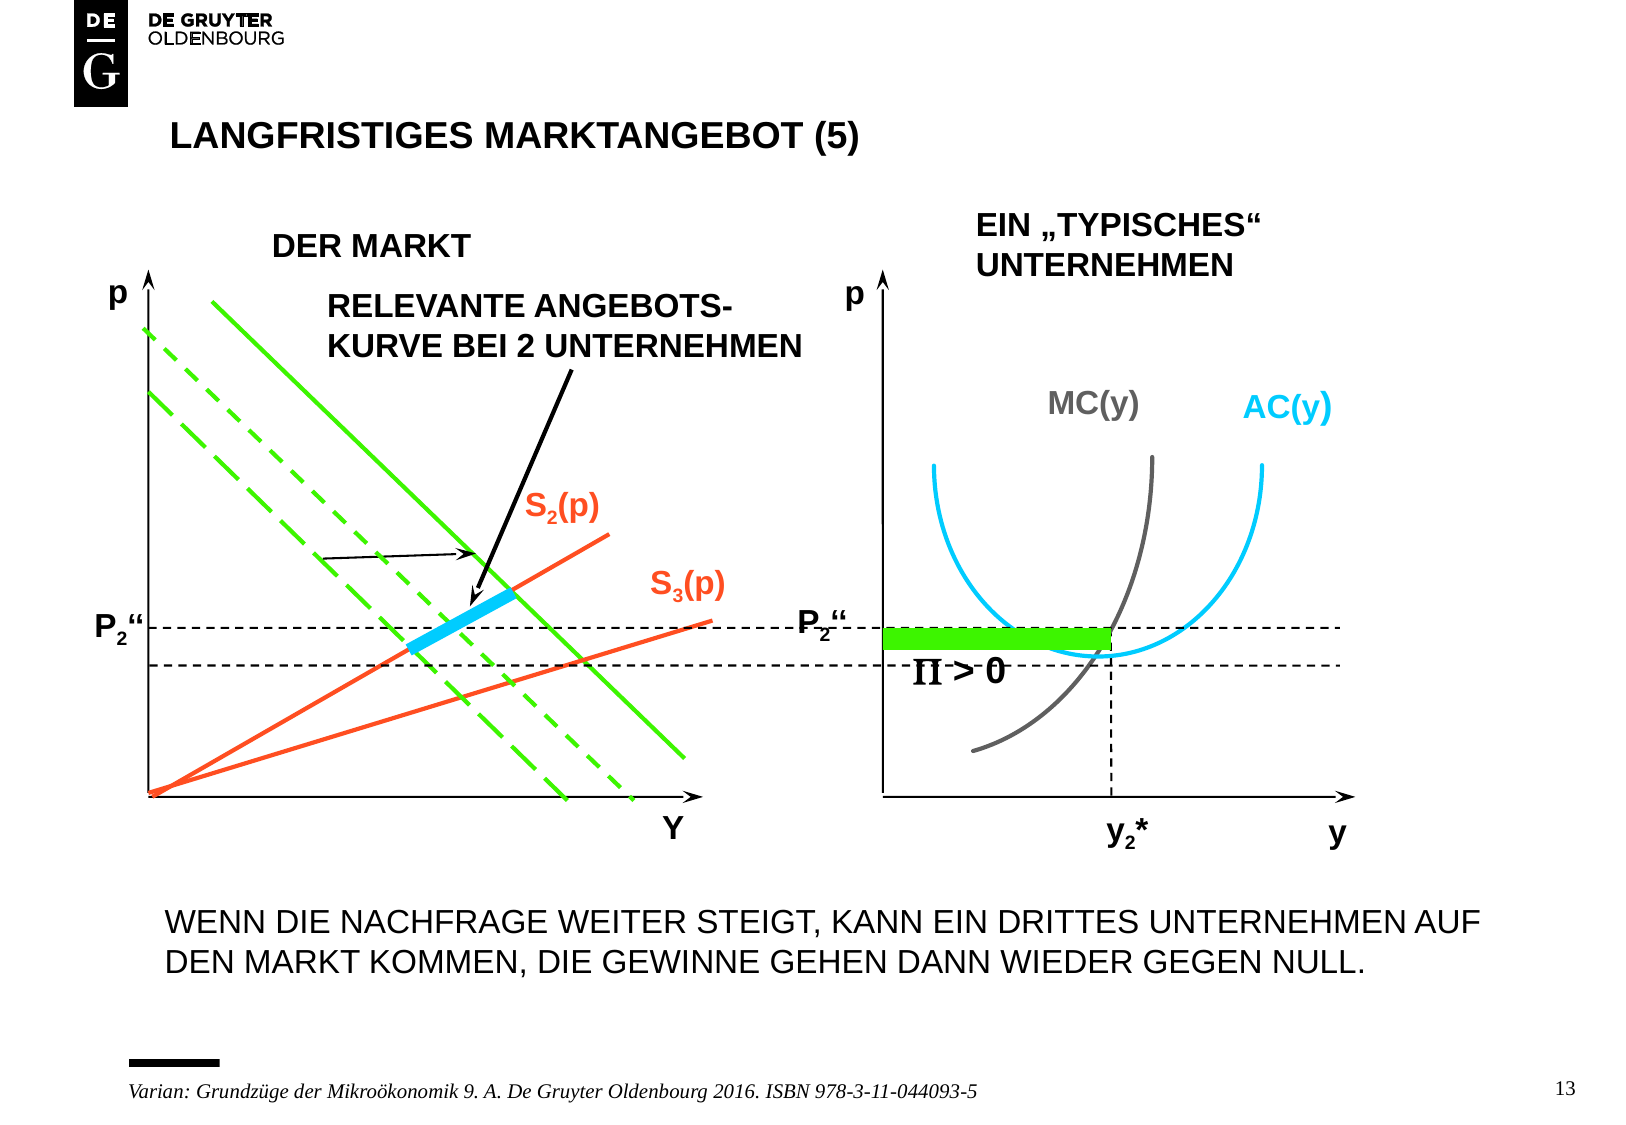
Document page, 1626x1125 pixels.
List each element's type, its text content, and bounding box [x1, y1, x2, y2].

text_box P2‘‘ [79, 596, 129, 657]
slide_number 13 [1554, 1074, 1614, 1104]
text_box EIN „TYPISCHES“ UNTERNEHMEN [960, 195, 1279, 291]
text_box RELEVANTE ANGEBOTS- KURVE BEI 2 UNTERNEHMEN [311, 276, 819, 355]
text_box [144, 269, 155, 291]
text_box DER MARKT [256, 216, 487, 272]
text_box p [92, 262, 144, 318]
text_box [881, 269, 889, 291]
list [129, 355, 1556, 1018]
text_box p [829, 263, 881, 319]
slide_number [128, 1077, 1539, 1108]
title LANGFRISTIGES MARKTANGEBOT (5) [169, 110, 1596, 172]
